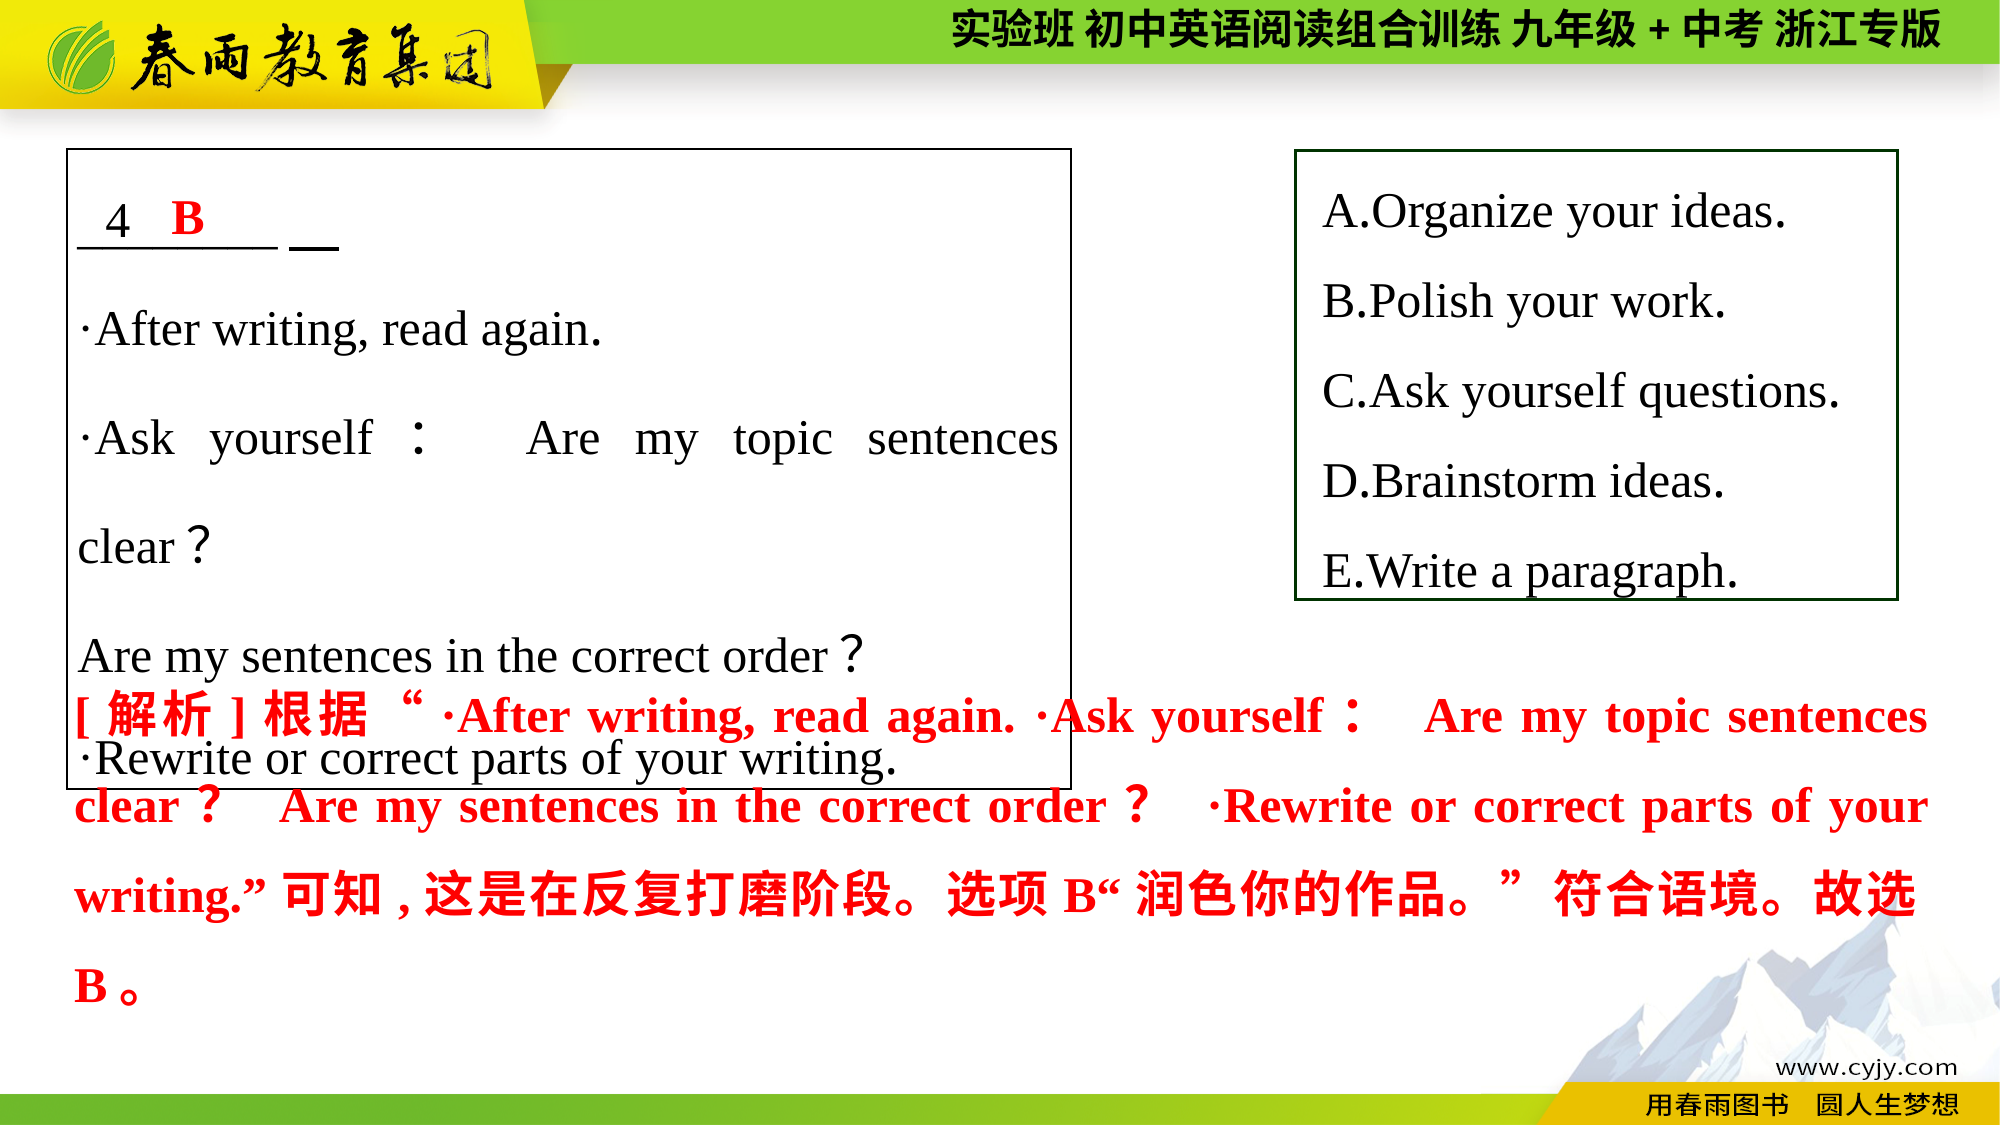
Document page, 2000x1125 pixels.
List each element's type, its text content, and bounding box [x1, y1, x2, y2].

text_box A.Organize your ideas. B.Polish your work. C.Ask yourself questions. D.Brainstorm ideas. E.Write a paragraph. [1307, 140, 1910, 606]
text_box B [156, 176, 220, 252]
table_header ________ ·After writing, read again. ·Ask yourself： Are my topic sentences clear？ Are my sentences in the correct order？ ·Rewrite or correct parts of your writing. [68, 150, 1070, 645]
list [解析]根据“·After writing, read again. ·Ask yourself： Are my topic sentences clear？ Are my sentences in the correct order？ ·Rewrite or correct parts of your writing.”可知,这是在反复打磨阶段。选项B“润色你的作品。”符合语境。故选B。 [59, 645, 1944, 922]
picture [0, 0, 2000, 1125]
text_box 4 [90, 179, 146, 255]
text_box [1295, 150, 1898, 600]
